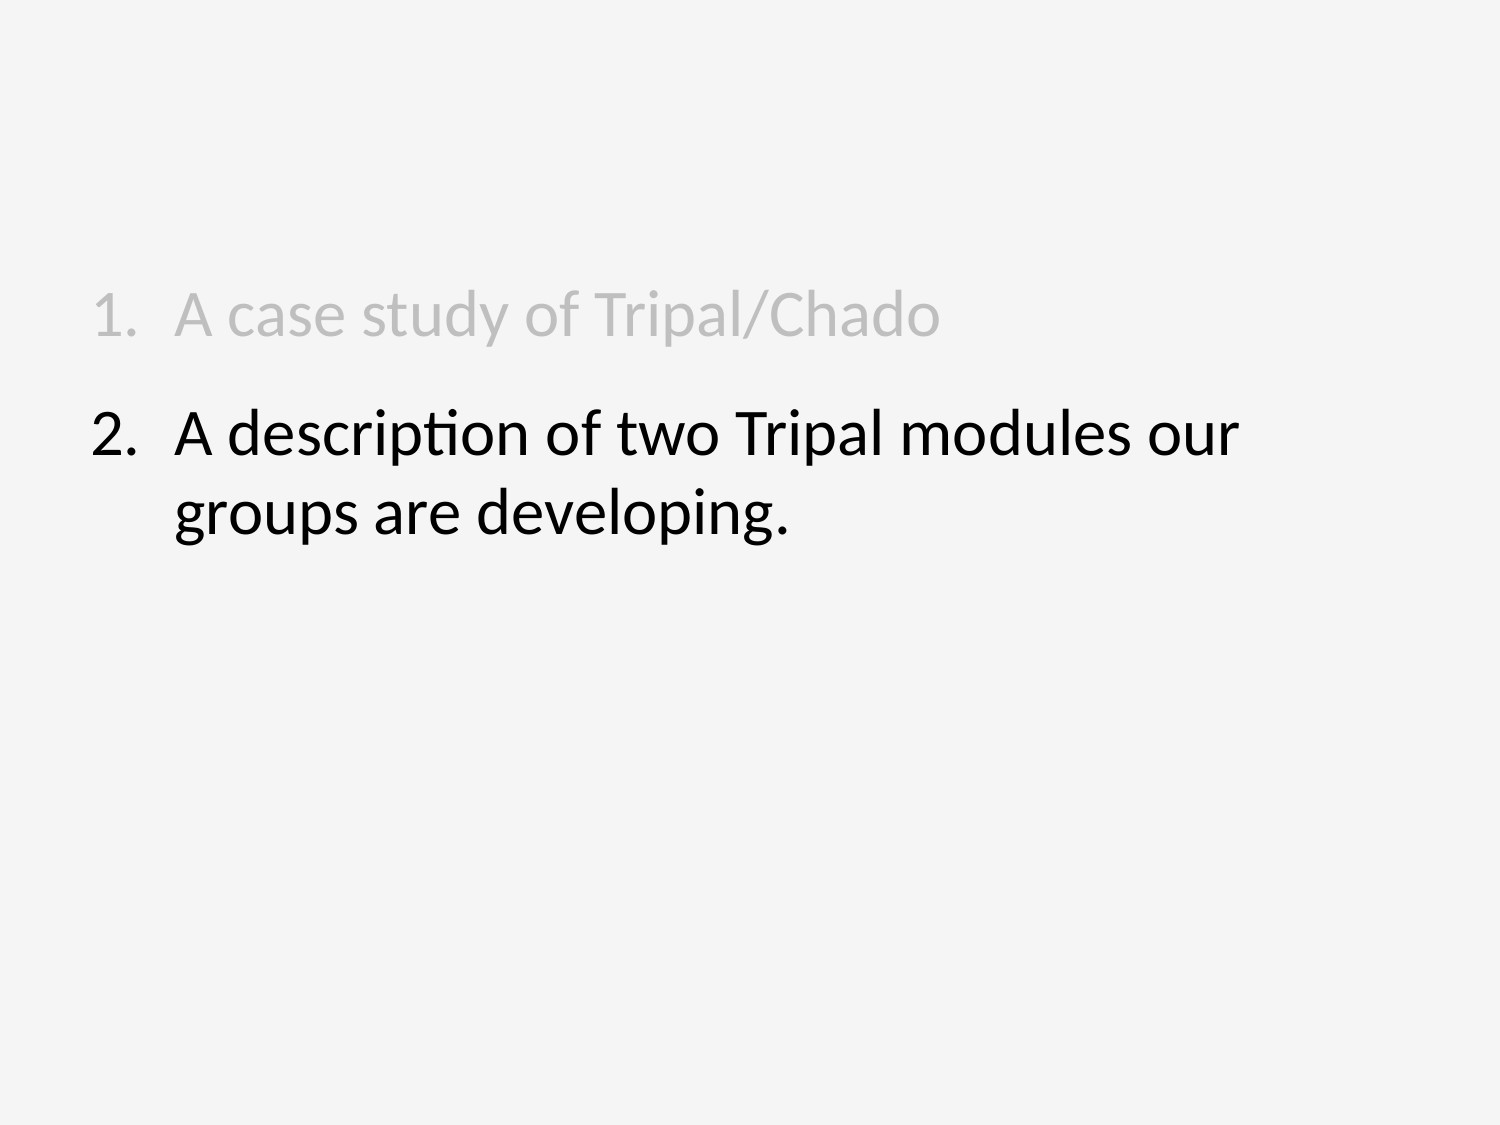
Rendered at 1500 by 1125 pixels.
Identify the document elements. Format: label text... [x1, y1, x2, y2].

list A case study of Tripal/Chado A description of two Tripal modules our groups are developing. [75, 262, 1425, 1005]
